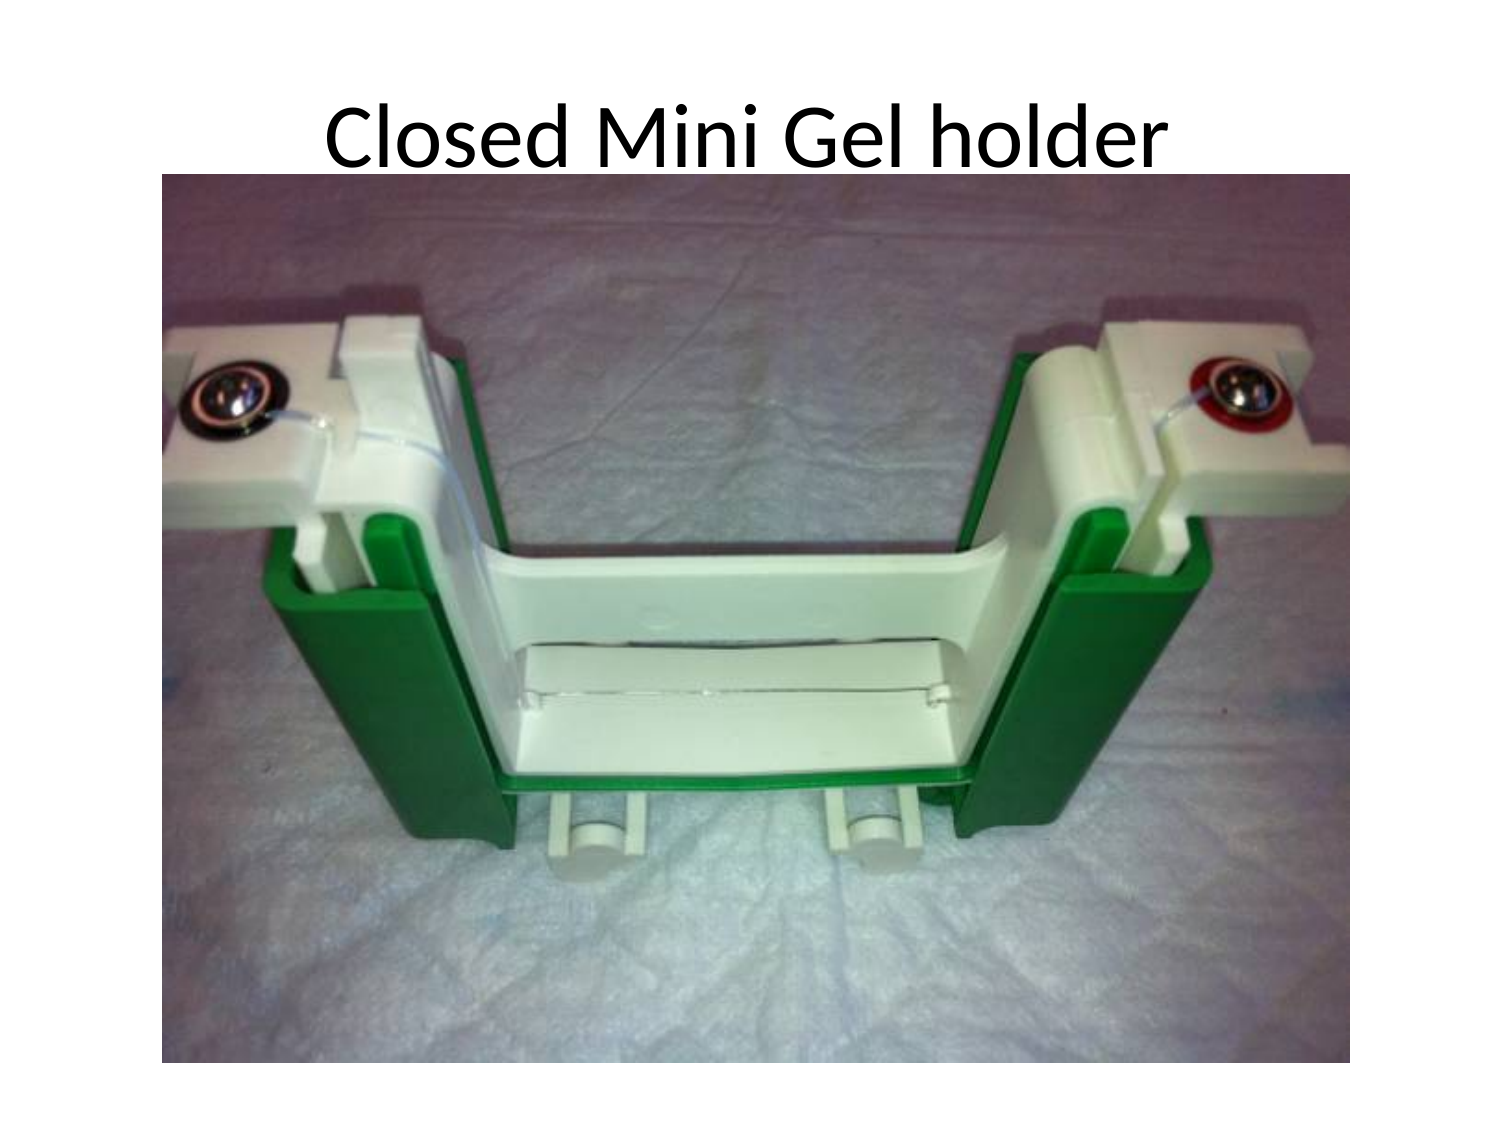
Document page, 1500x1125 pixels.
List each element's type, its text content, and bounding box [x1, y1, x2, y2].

title Closed Mini Gel holder [75, 45, 1422, 230]
picture [162, 174, 1350, 1063]
